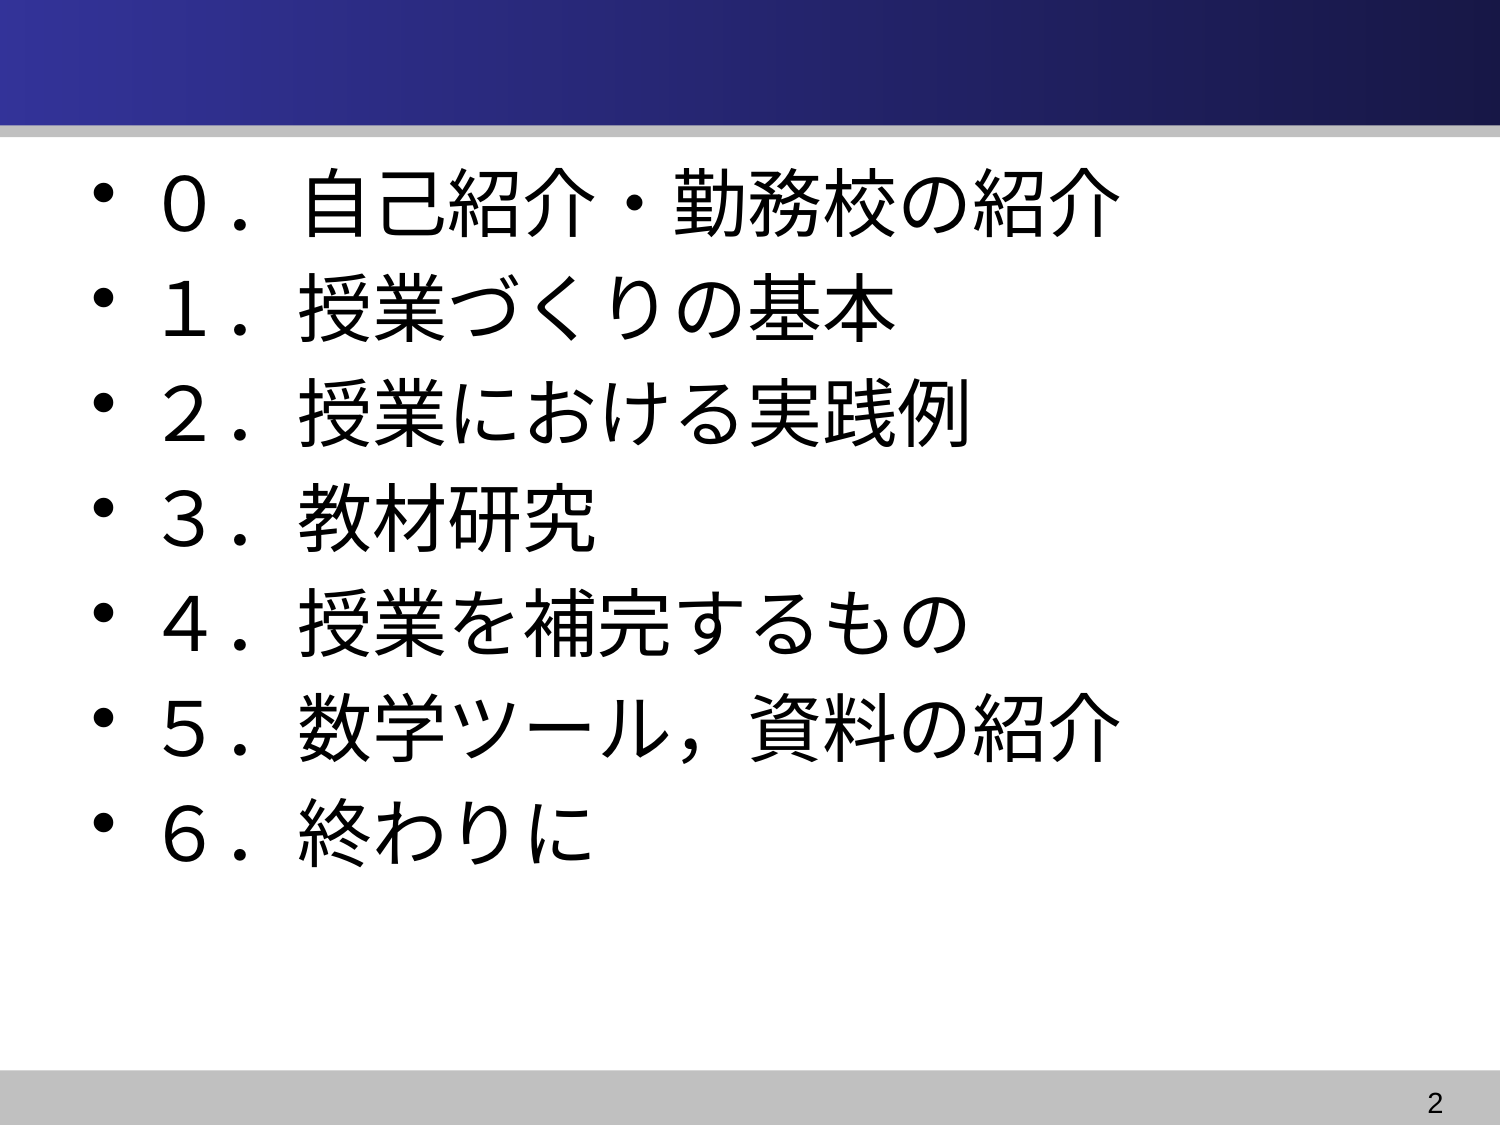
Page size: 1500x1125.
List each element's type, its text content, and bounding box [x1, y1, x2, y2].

list ０．自己紹介・勤務校の紹介 １．授業づくりの基本 ２．授業における実践例 ３．教材研究 ４．授業を補完するもの ５．数学ツール，資料の紹介 ６．終わりに [76, 149, 1427, 892]
slide_number 2 [1108, 1085, 1459, 1118]
